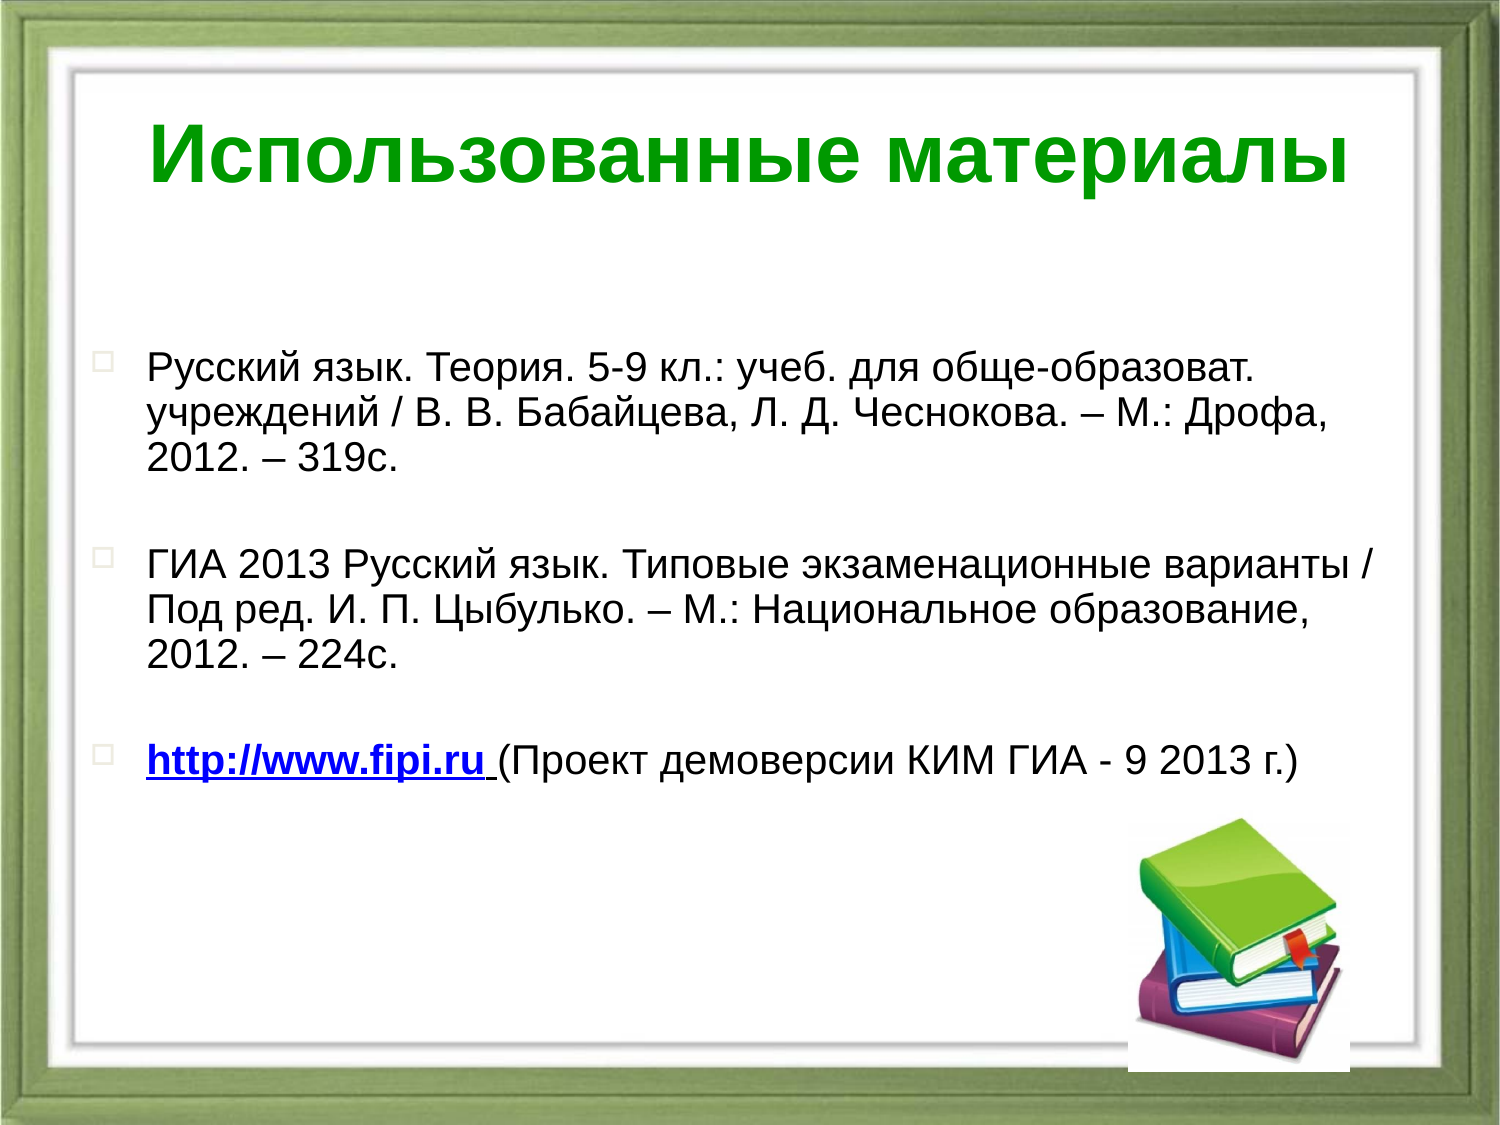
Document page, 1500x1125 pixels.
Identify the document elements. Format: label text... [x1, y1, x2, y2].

list Русский язык. Теория. 5-9 кл.: учеб. для обще-образоват. учреждений / В. В. Бабайцева, Л. Д. Чеснокова. – М.: Дрофа, 2012. – 319с. ГИА 2013 Русский язык. Типовые экзаменационные варианты / Под ред. И. П. Цыбулько. – М.: Национальное образование, 2012. – 224с. http://www.fipi.ru (Проект демоверсии КИМ ГИА - 9 2013 г.) [74, 337, 1426, 1006]
title Использованные материалы [74, 66, 1426, 233]
picture [0, 0, 1500, 1125]
